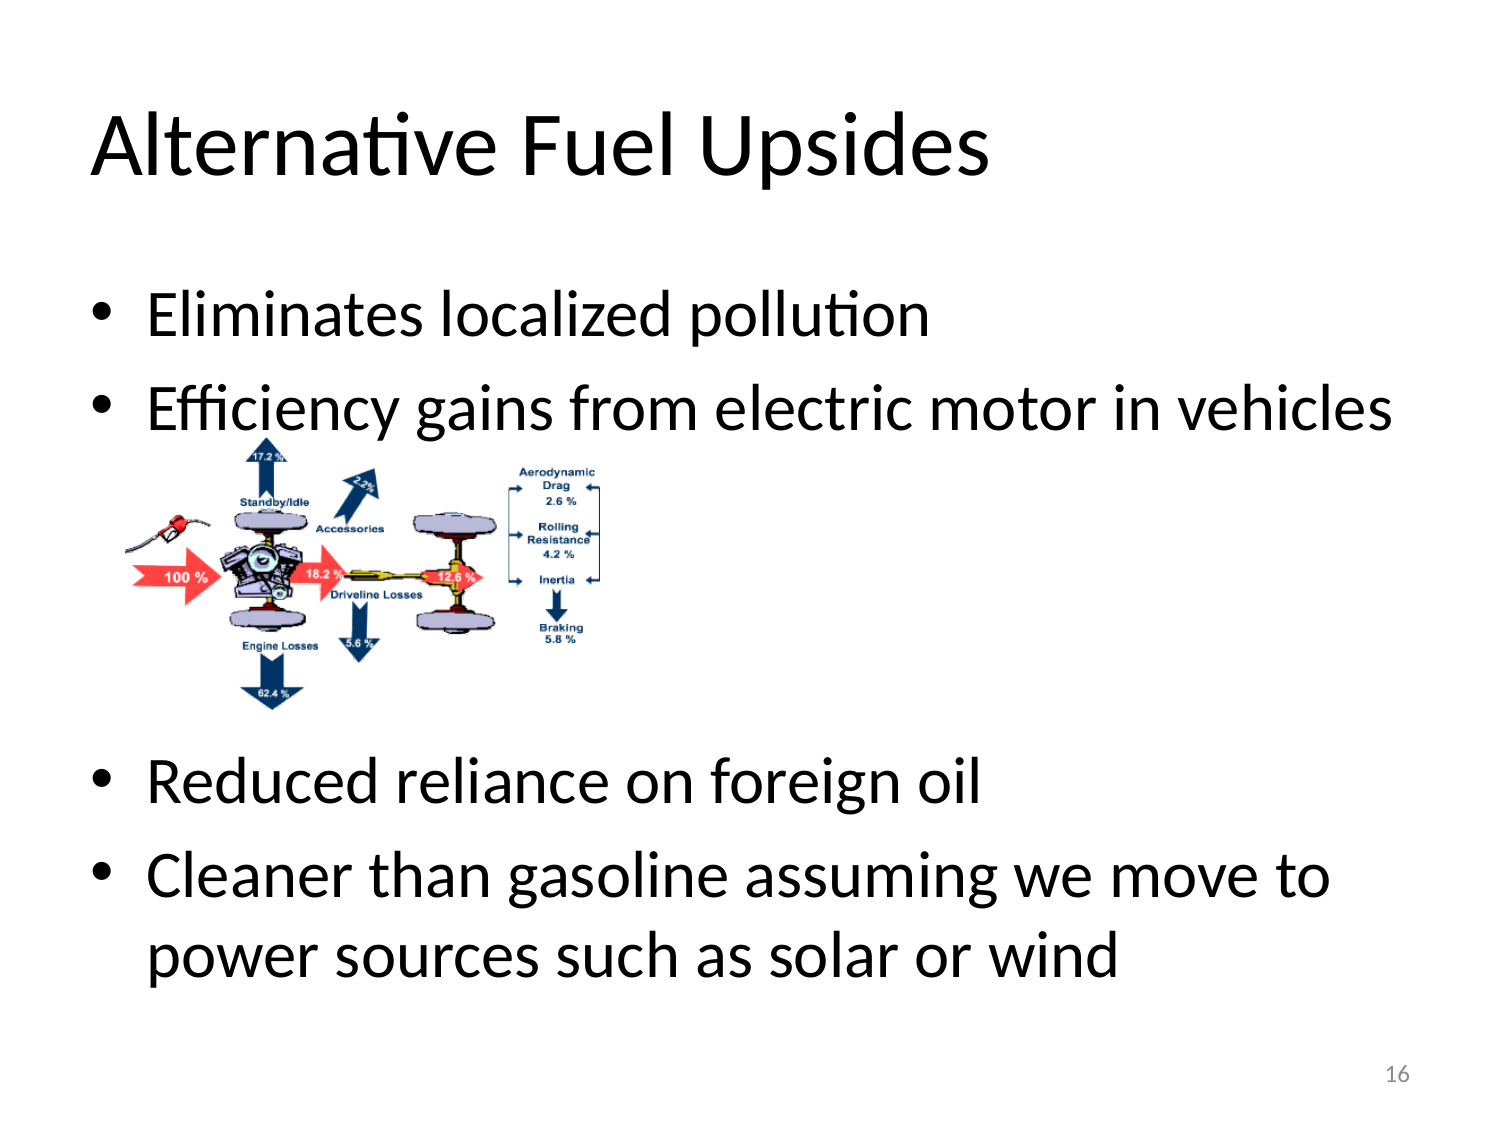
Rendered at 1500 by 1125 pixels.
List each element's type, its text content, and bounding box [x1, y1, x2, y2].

picture [124, 437, 601, 711]
title Alternative Fuel Upsides [75, 45, 1425, 233]
list Eliminates localized pollution Efficiency gains from electric motor in vehicles Reduced reliance on foreign oil Cleaner than gasoline assuming we move to power sources such as solar or wind [75, 262, 1425, 1005]
slide_number 16 [1074, 1042, 1425, 1103]
